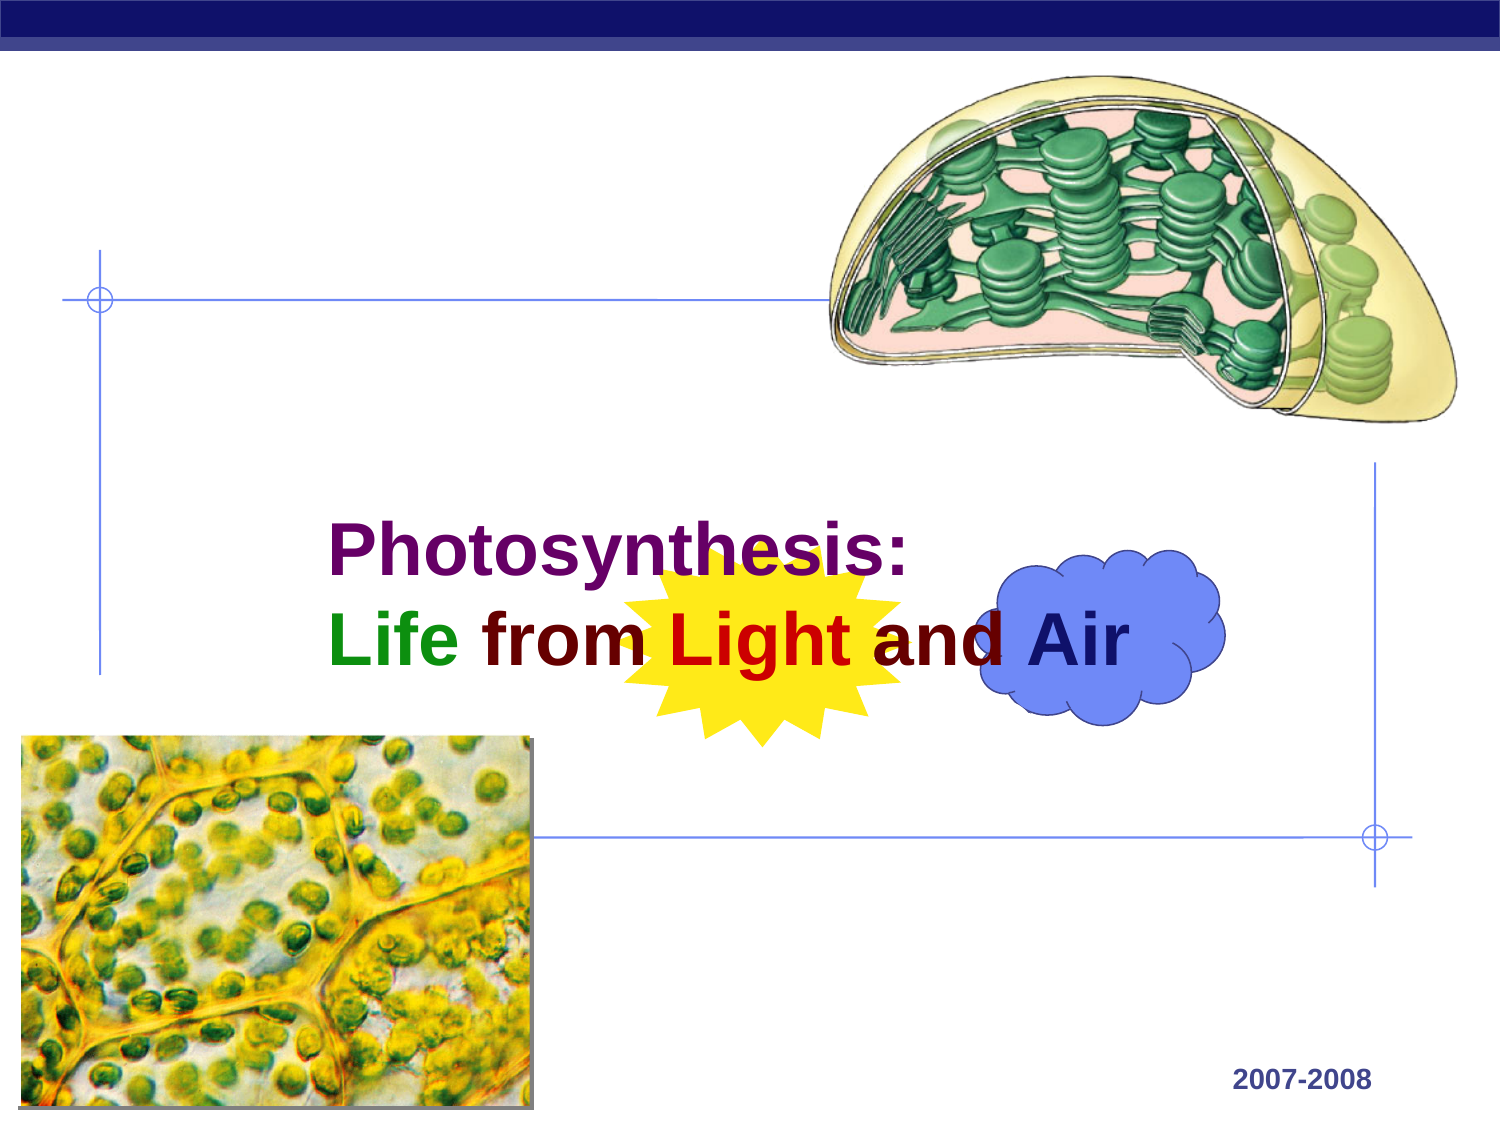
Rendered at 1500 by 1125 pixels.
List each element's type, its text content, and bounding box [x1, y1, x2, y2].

picture [14, 733, 530, 1106]
title Photosynthesis: Life from Light and Air [162, 324, 1351, 688]
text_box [962, 549, 1226, 788]
picture [808, 65, 1471, 437]
slide_number 2007-2008 [1137, 1027, 1388, 1103]
text_box [656, 688, 869, 748]
